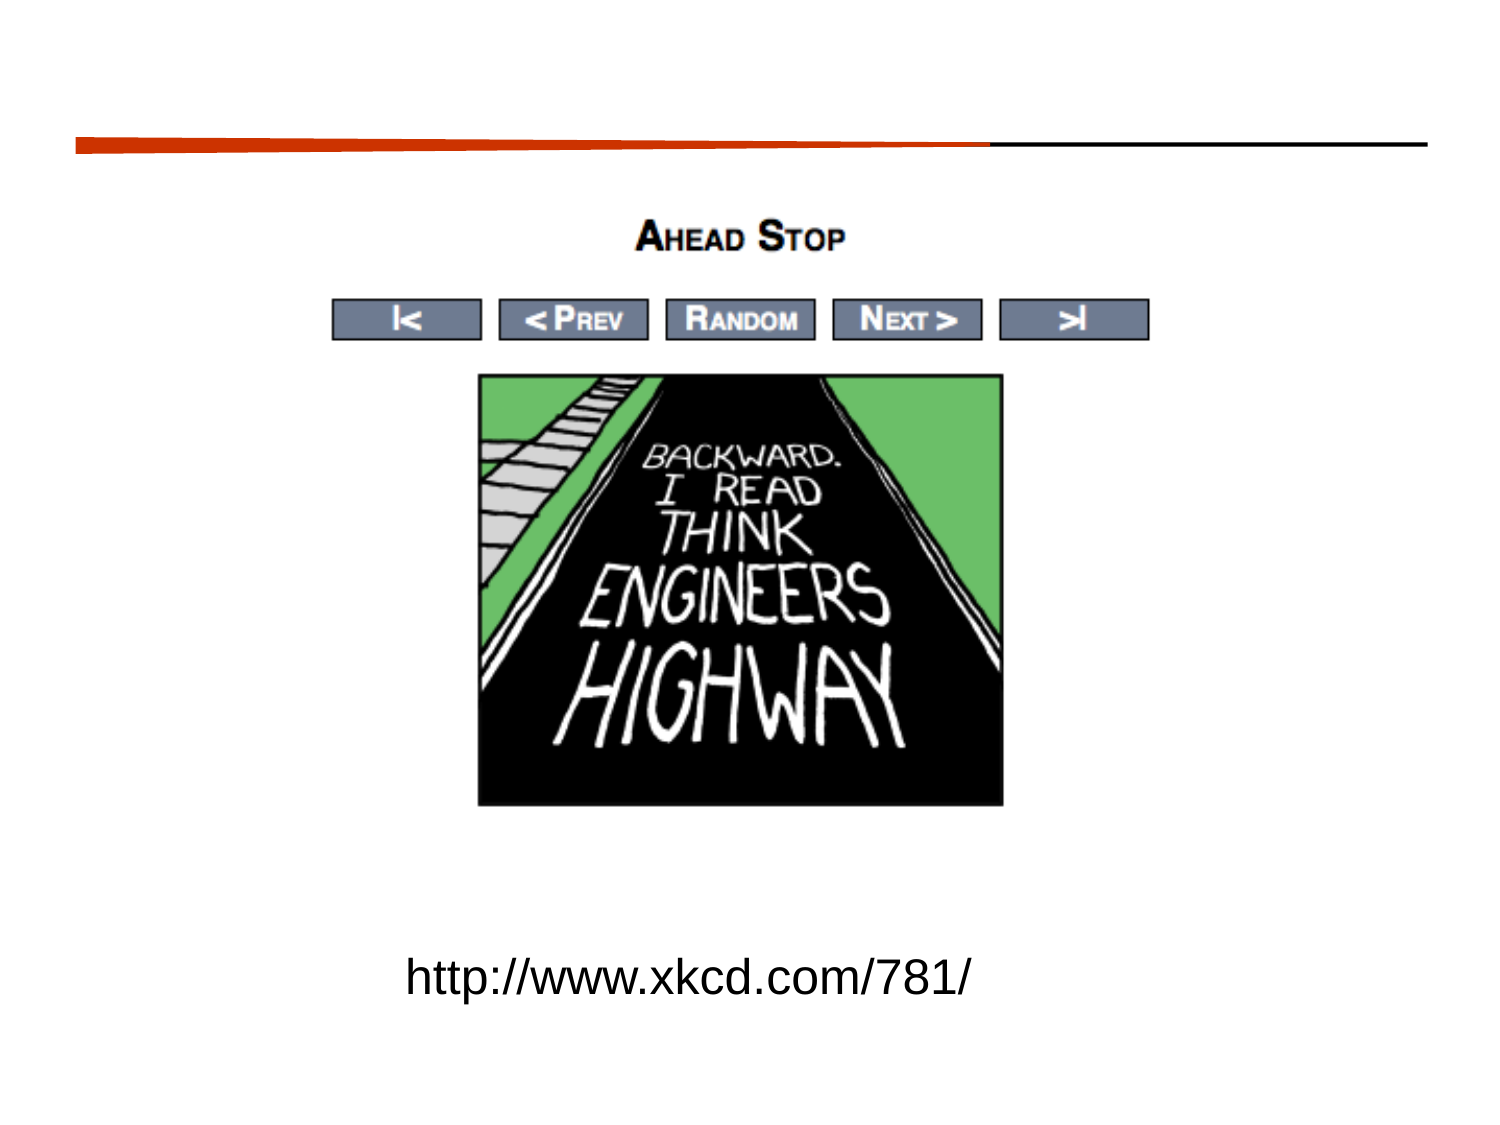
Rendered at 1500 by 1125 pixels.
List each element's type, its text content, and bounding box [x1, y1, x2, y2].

text_box http://www.xkcd.com/781/ [390, 937, 988, 1013]
picture [249, 199, 1221, 836]
